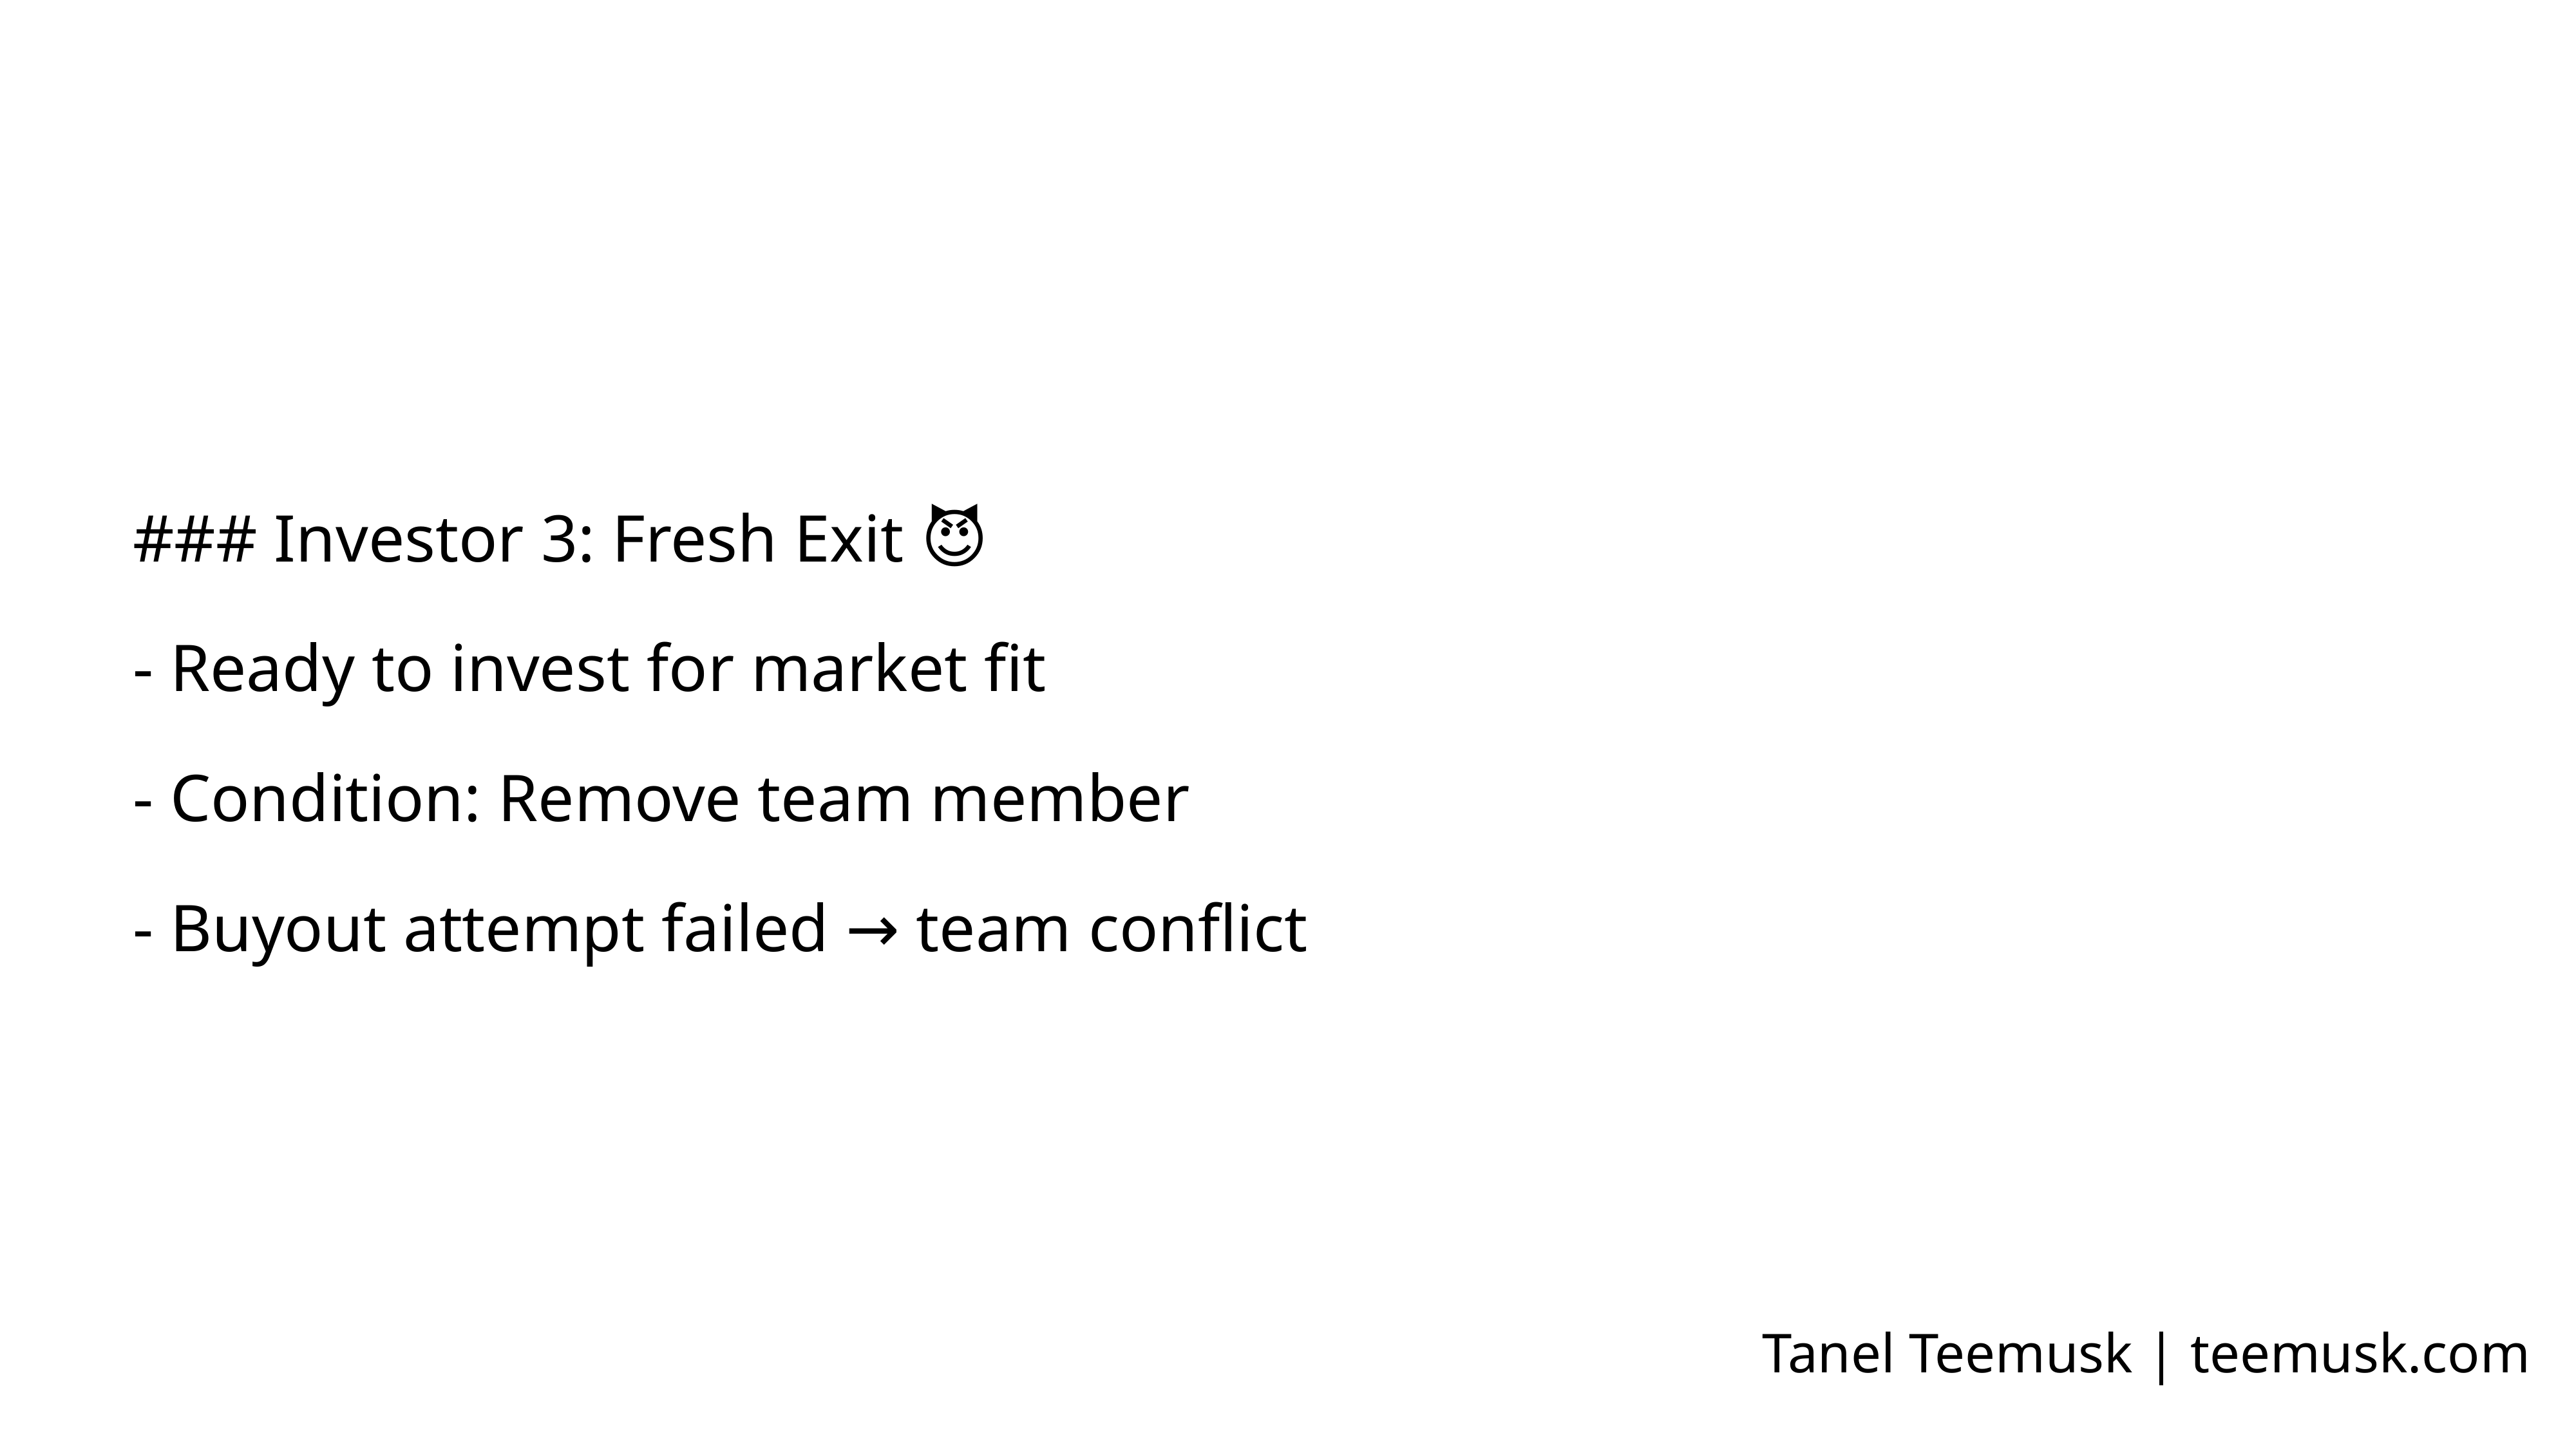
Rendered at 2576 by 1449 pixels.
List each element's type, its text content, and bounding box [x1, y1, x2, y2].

text_box Tanel Teemusk | teemusk.com [1756, 1320, 2537, 1390]
list ### Investor 3: Fresh Exit 😈 - Ready to invest for market fit - Condition: Remove team member - Buyout attempt failed → team conflict [127, 149, 2449, 1321]
